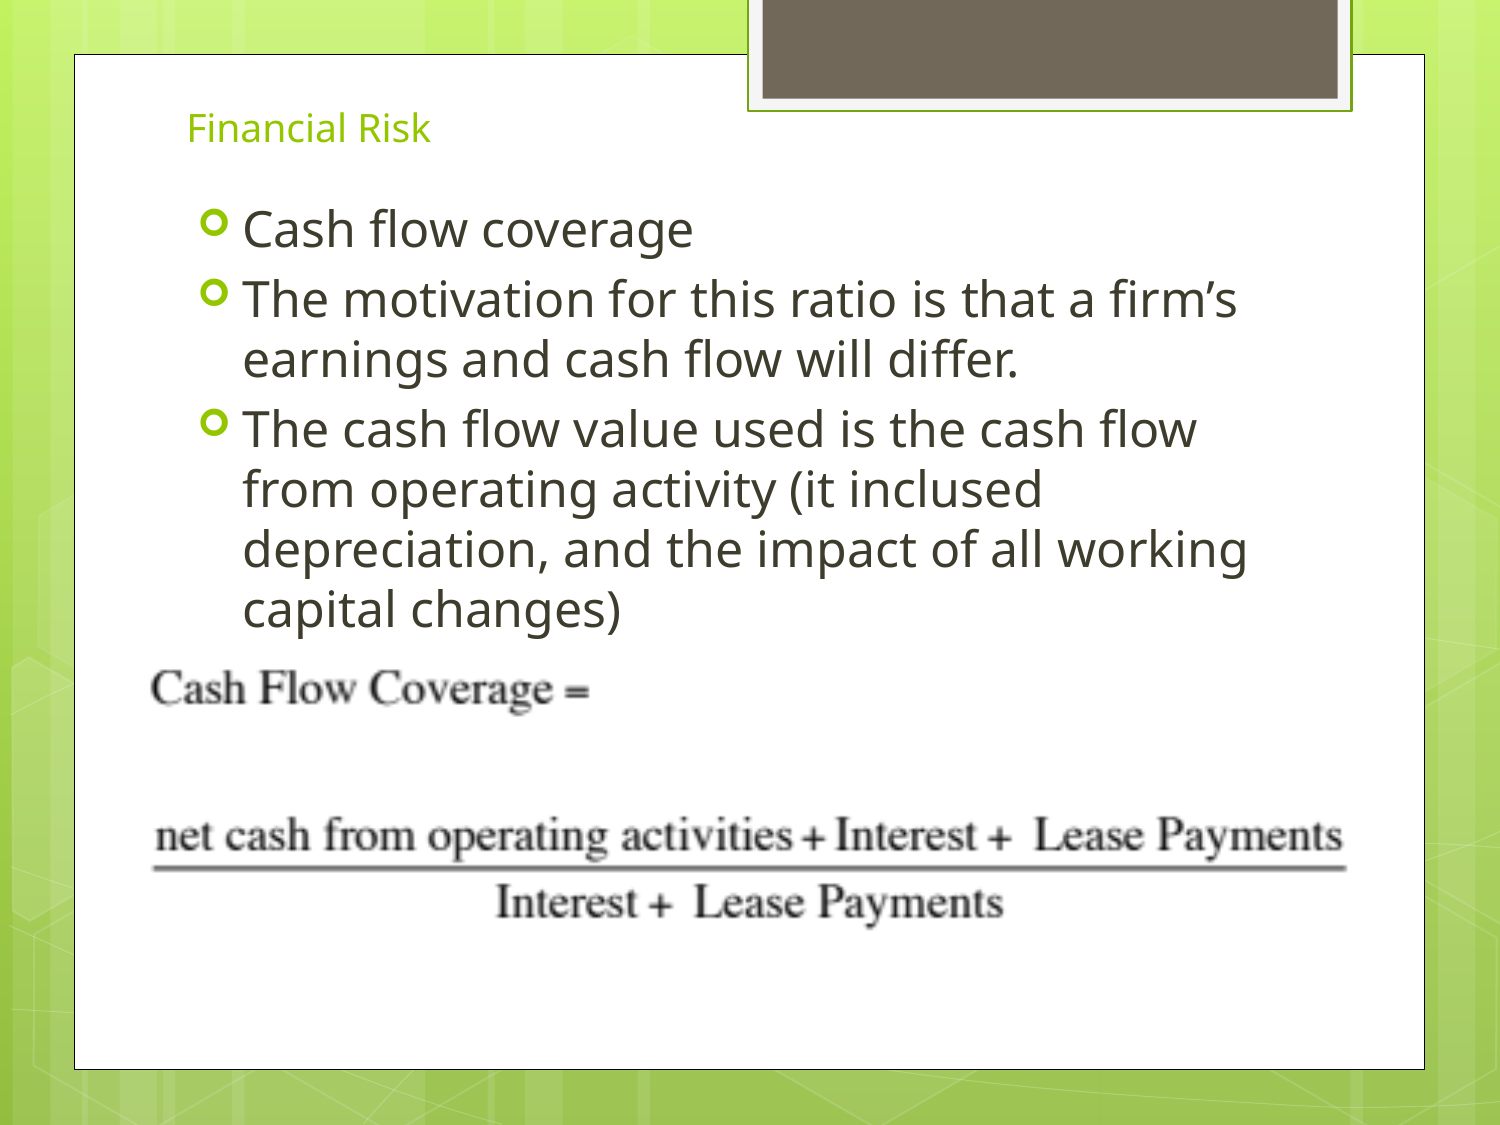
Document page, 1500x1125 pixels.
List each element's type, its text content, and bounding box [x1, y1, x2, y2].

list Cash flow coverage The motivation for this ratio is that a firm’s earnings and cash flow will differ. The cash flow value used is the cash flow from operating activity (it inclused depreciation, and the impact of all working capital changes) [171, 190, 1283, 660]
title Financial Risk [171, 95, 1324, 158]
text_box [145, 662, 1352, 996]
